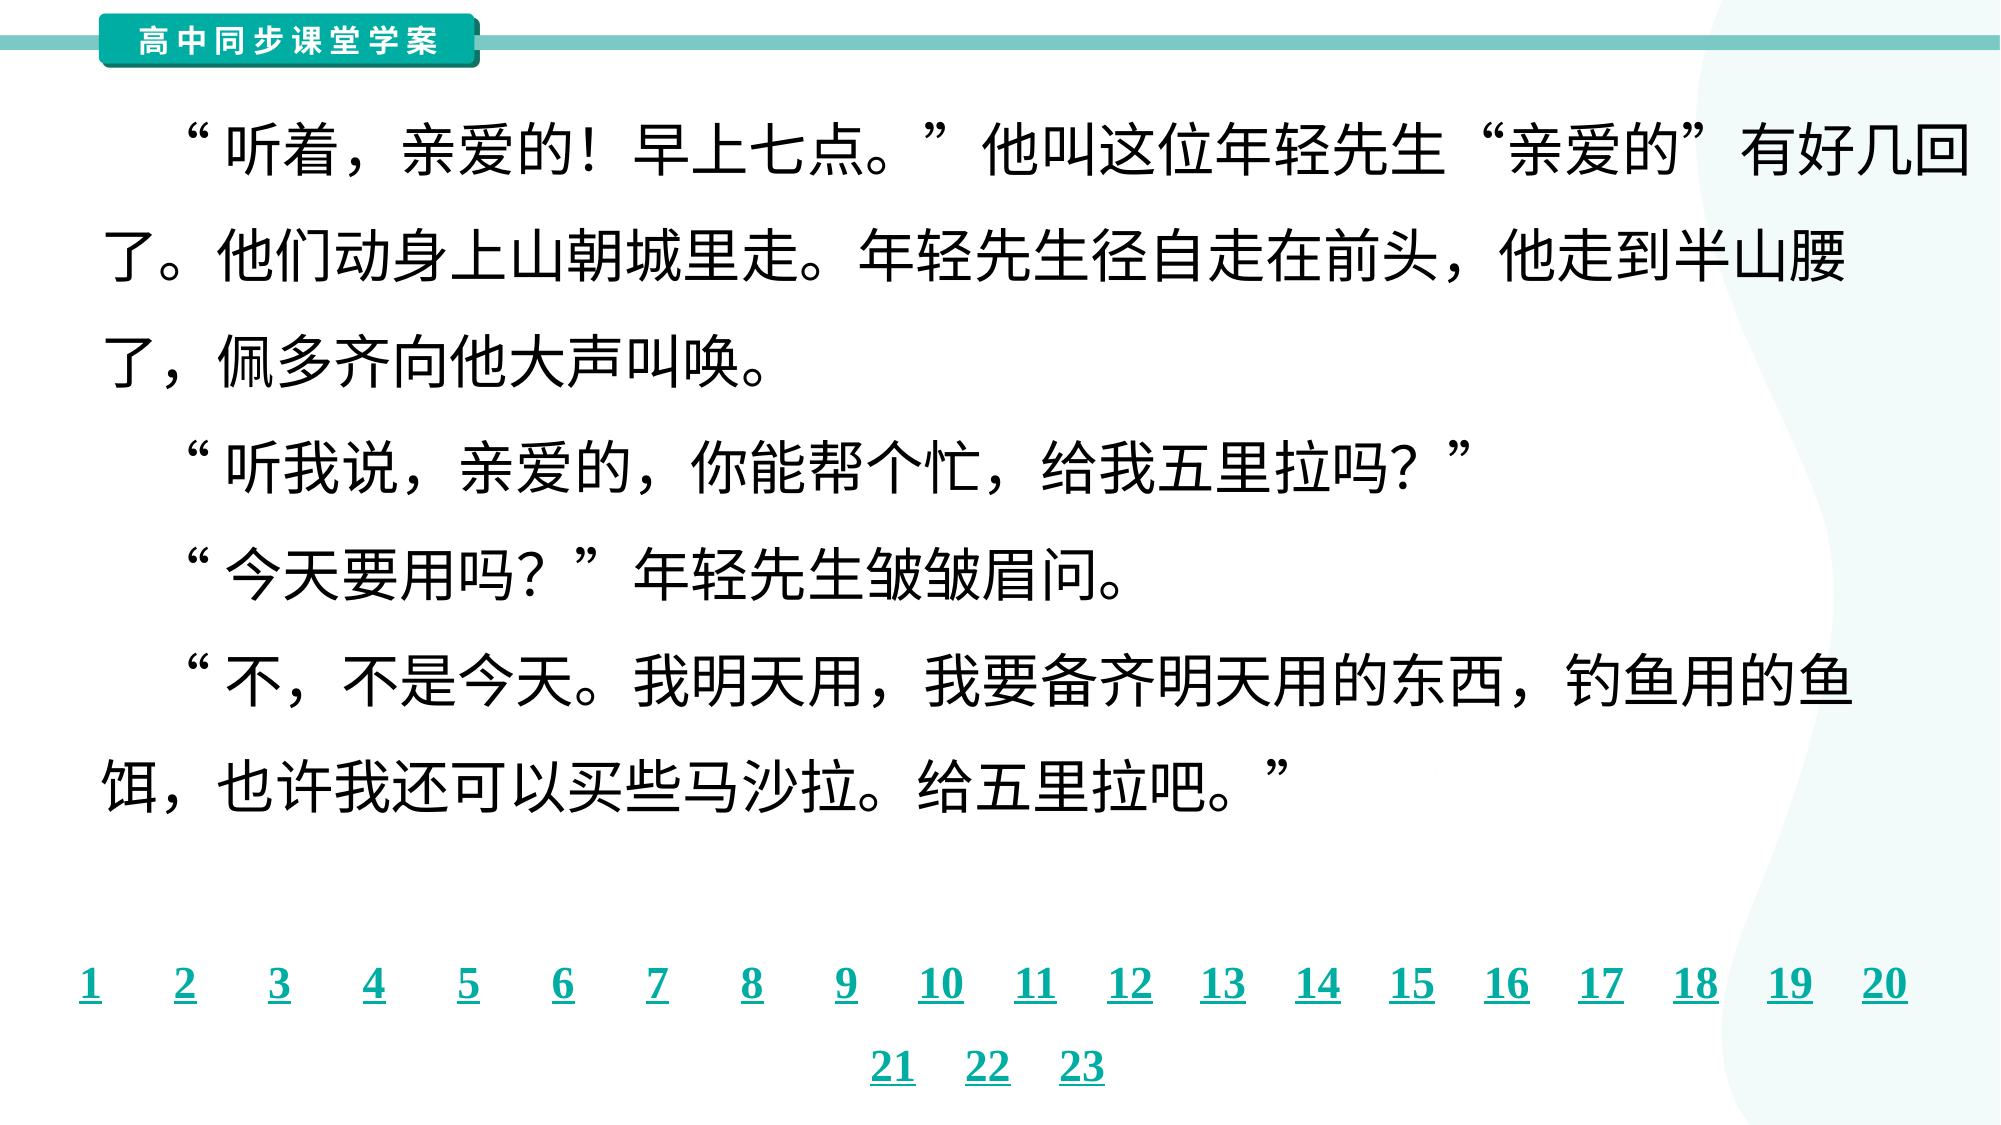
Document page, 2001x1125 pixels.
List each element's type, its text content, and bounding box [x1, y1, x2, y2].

picture [0, 0, 2000, 1125]
text_box “听着，亲爱的！早上七点。”他叫这位年轻先生“亲爱的”有好几回 了。他们动身上山朝城里走。年轻先生径自走在前头，他走到半山腰 了，佩多齐向他大声叫唤。 “听我说，亲爱的，你能帮个忙，给我五里拉吗？” “今天要用吗？”年轻先生皱皱眉问。 “不，不是今天。我明天用，我要备齐明天用的东西，钓鱼用的鱼 饵，也许我还可以买些马沙拉。给五里拉吧。” [100, 76, 1899, 821]
